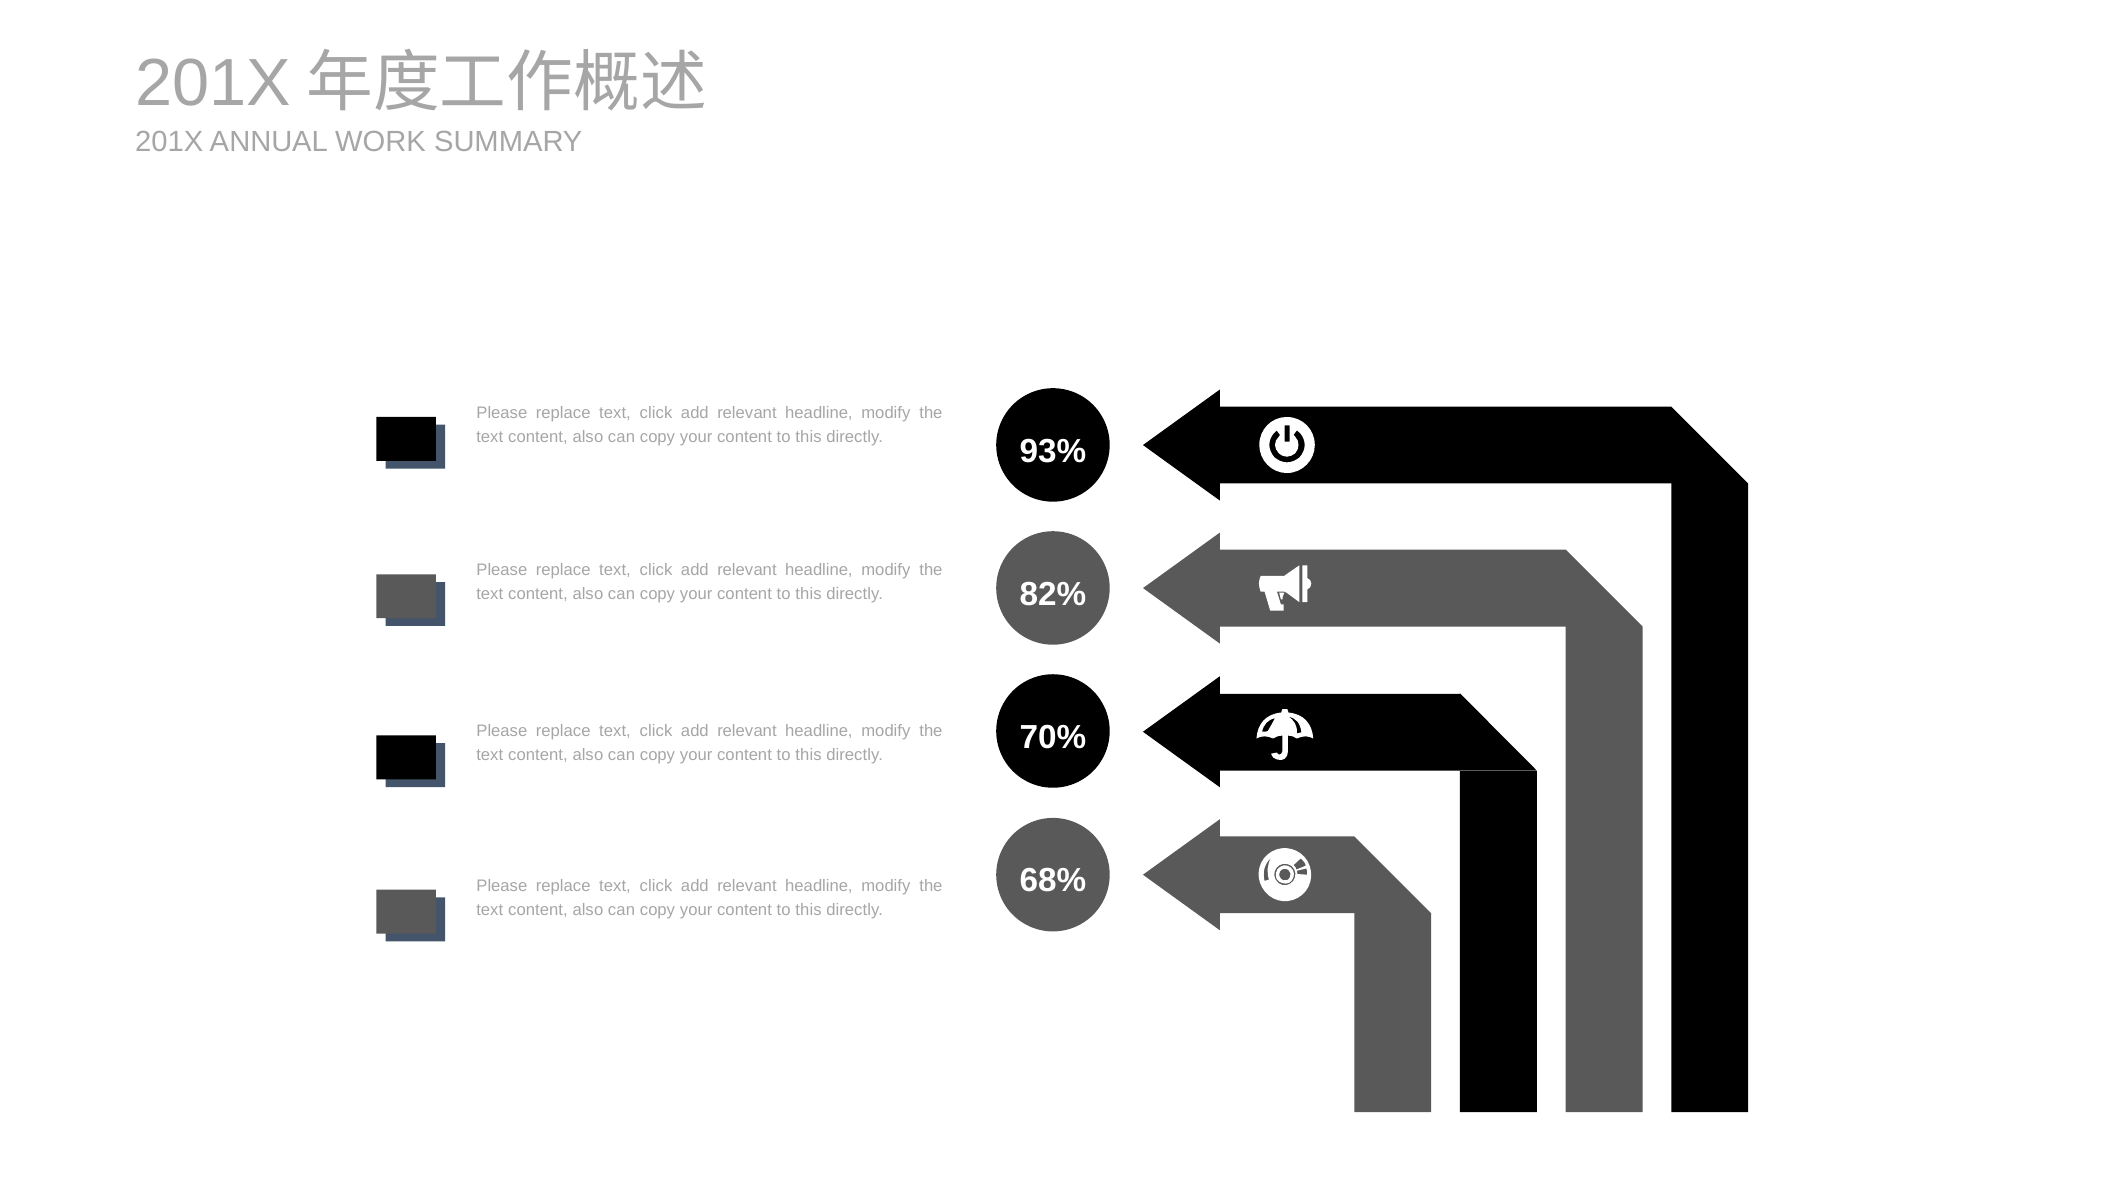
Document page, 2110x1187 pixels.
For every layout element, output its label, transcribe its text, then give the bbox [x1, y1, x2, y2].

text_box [376, 735, 446, 788]
text_box 201X ANNUAL WORK SUMMARY [135, 122, 596, 158]
text_box Please replace text, click add relevant headline, modify the text content, also can copy your content to this directly. [461, 708, 959, 772]
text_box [1142, 389, 1749, 1112]
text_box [996, 388, 1110, 502]
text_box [996, 817, 1110, 932]
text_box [376, 889, 446, 942]
text_box Please replace text, click add relevant headline, modify the text content, also can copy your content to this directly. [461, 390, 959, 453]
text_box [1142, 819, 1432, 1112]
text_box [996, 531, 1110, 645]
text_box Please replace text, click add relevant headline, modify the text content, also can copy your content to this directly. [461, 547, 959, 611]
text_box 201X年度工作概述 [135, 38, 783, 119]
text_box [376, 574, 446, 626]
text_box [376, 416, 446, 469]
text_box Please replace text, click add relevant headline, modify the text content, also can copy your content to this directly. [461, 863, 959, 926]
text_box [996, 674, 1110, 788]
